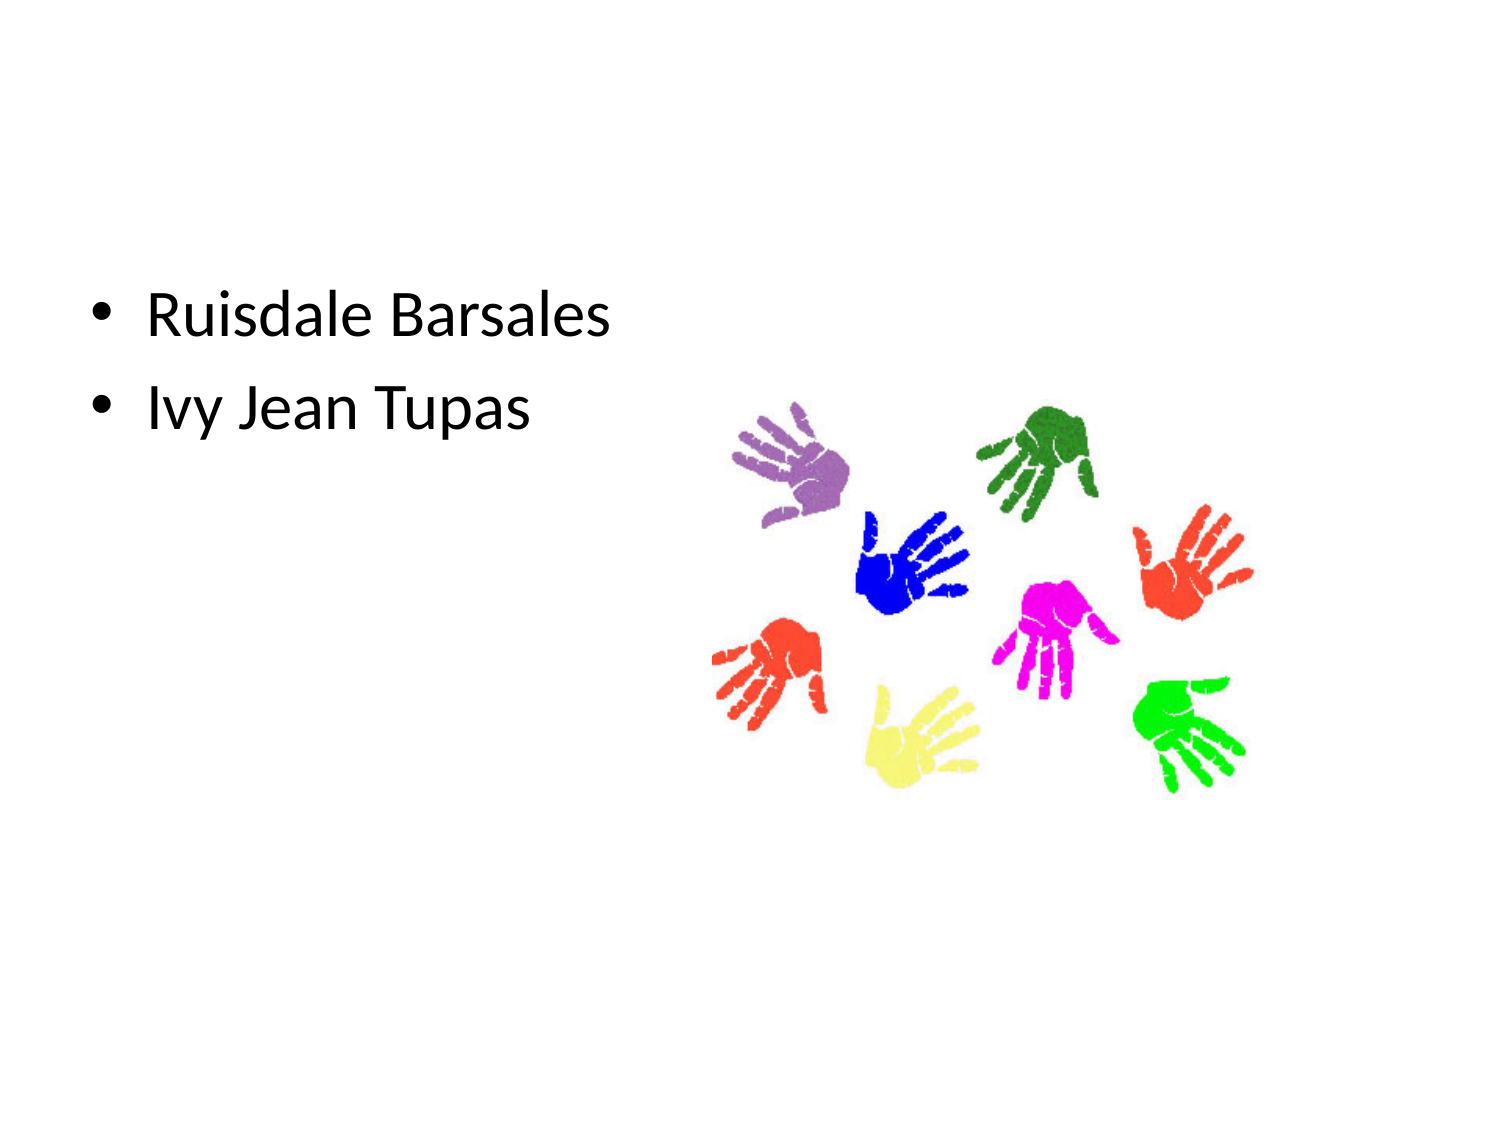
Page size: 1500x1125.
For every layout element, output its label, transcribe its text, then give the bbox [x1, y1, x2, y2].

list Ruisdale Barsales Ivy Jean Tupas [75, 262, 1425, 1005]
picture [712, 399, 1260, 801]
